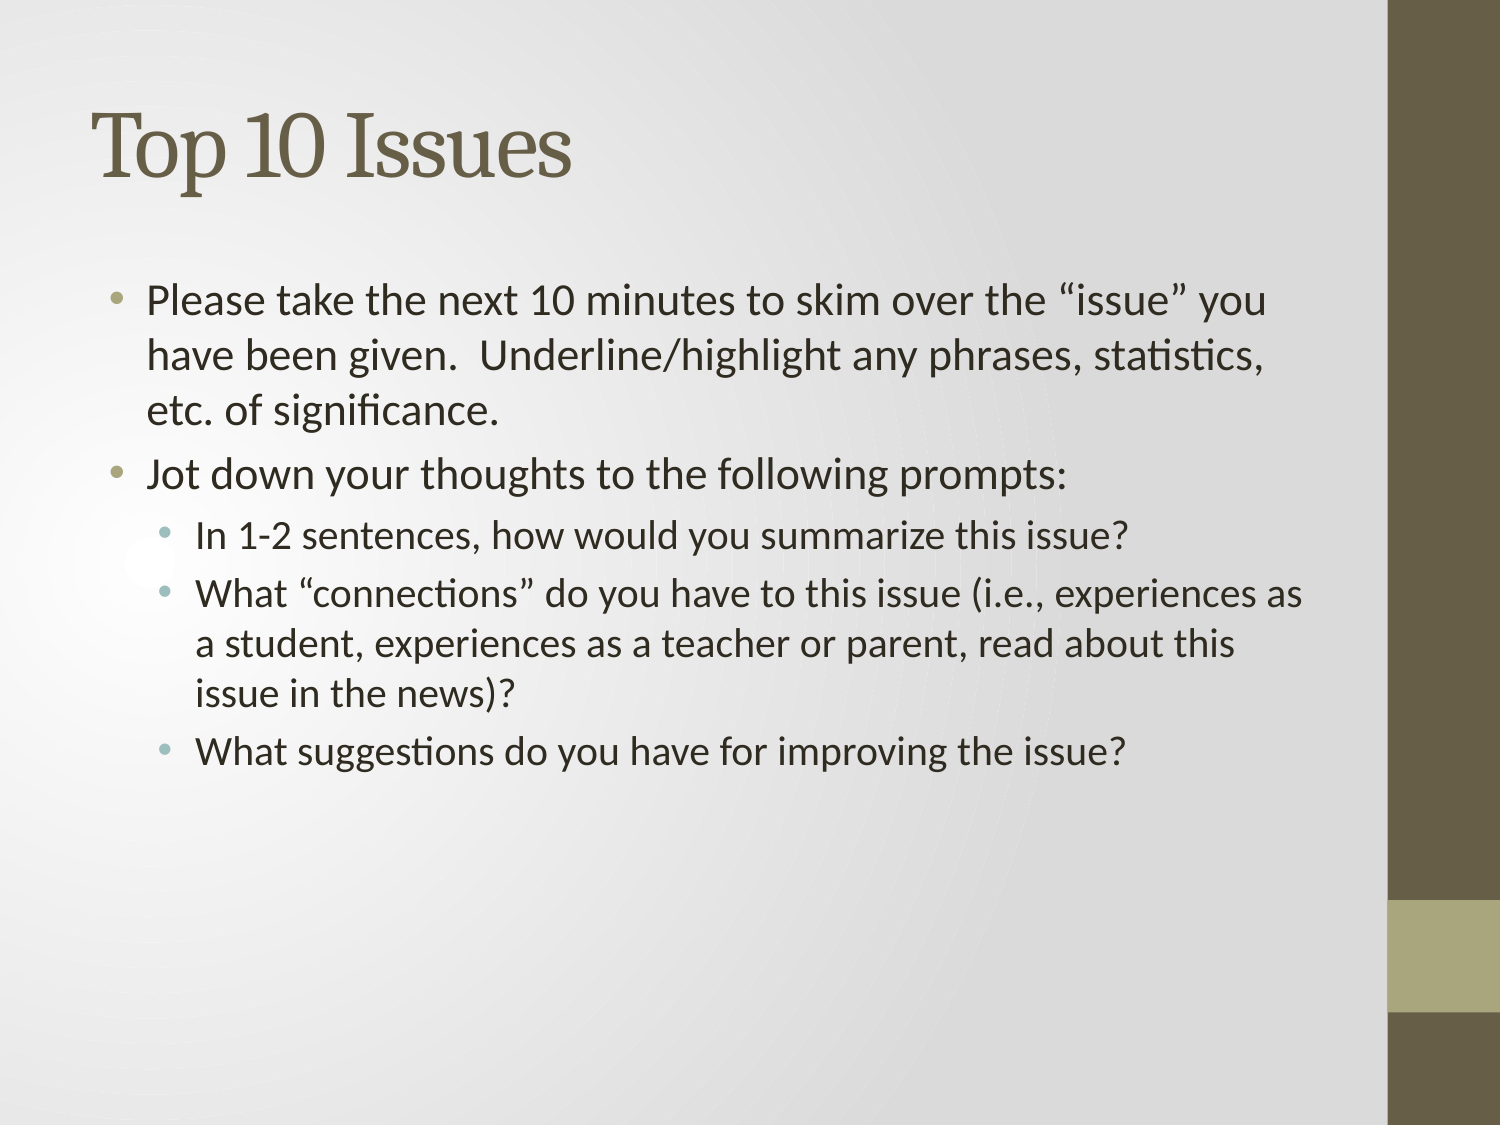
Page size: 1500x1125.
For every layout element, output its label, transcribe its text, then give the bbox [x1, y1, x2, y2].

title Top 10 Issues [75, 45, 1325, 233]
list Please take the next 10 minutes to skim over the “issue” you have been given. Underline/highlight any phrases, statistics, etc. of significance. Jot down your thoughts to the following prompts: In 1-2 sentences, how would you summarize this issue? What “connections” do you have to this issue (i.e., experiences as a student, experiences as a teacher or parent, read about this issue in the news)? What suggestions do you have for improving the issue? [74, 262, 1326, 1051]
